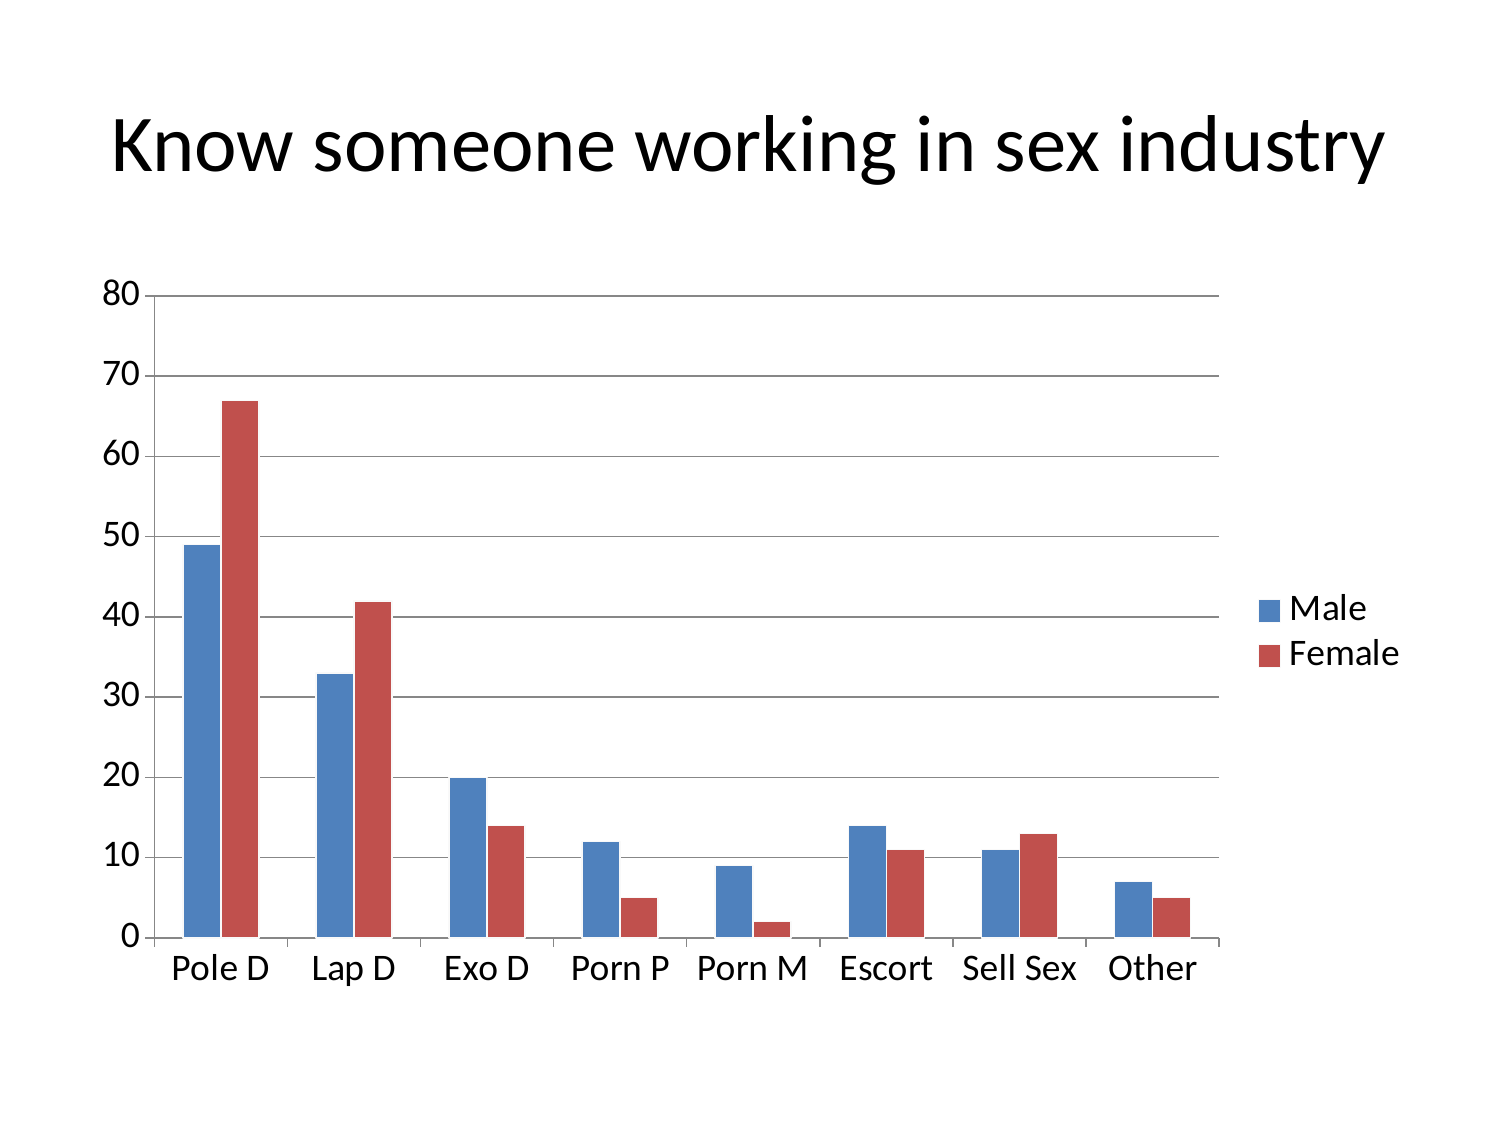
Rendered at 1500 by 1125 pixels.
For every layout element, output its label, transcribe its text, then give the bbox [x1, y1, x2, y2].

chart [74, 262, 1426, 1006]
title Know someone working in sex industry [75, 45, 1425, 233]
